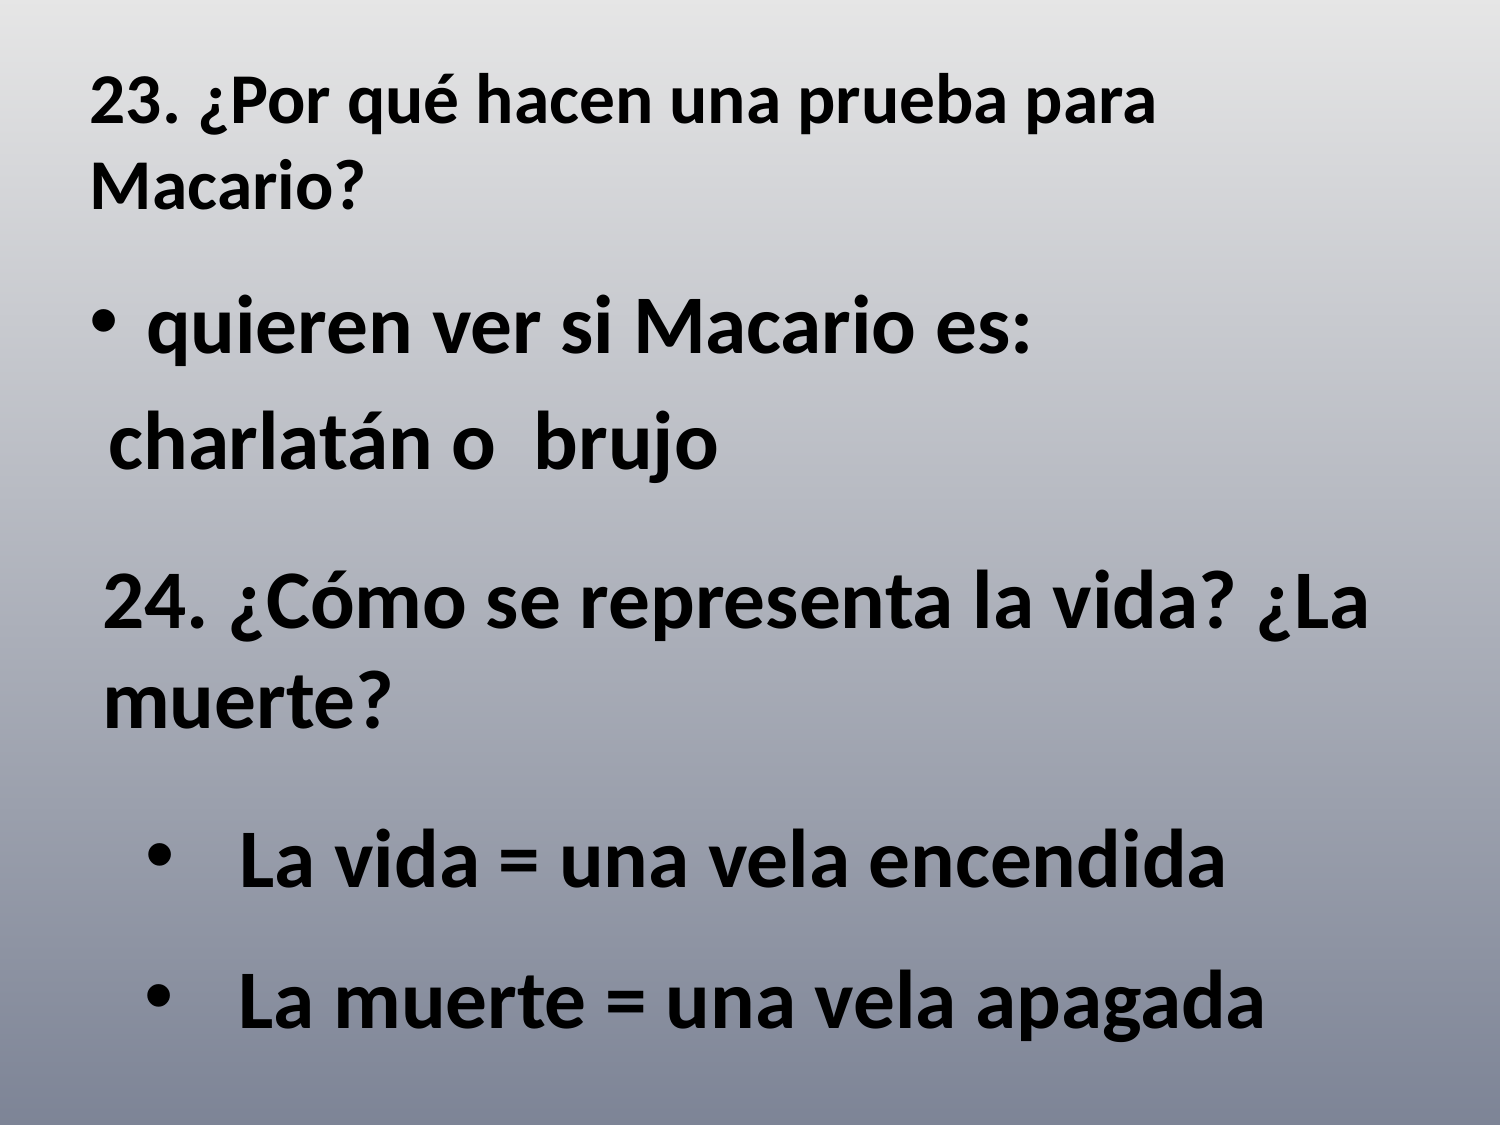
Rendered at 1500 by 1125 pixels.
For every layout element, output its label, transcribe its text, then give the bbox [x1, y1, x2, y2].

text_box quieren ver si Macario es: charlatán o brujo [74, 262, 1425, 575]
text_box 23. ¿Por qué hacen una prueba para Macario? [74, 45, 1425, 233]
text_box La muerte = una vela apagada [130, 937, 1283, 1053]
text_box La vida = una vela encendida [130, 796, 1244, 912]
text_box 24. ¿Cómo se representa la vida? ¿La muerte? [87, 537, 1425, 753]
